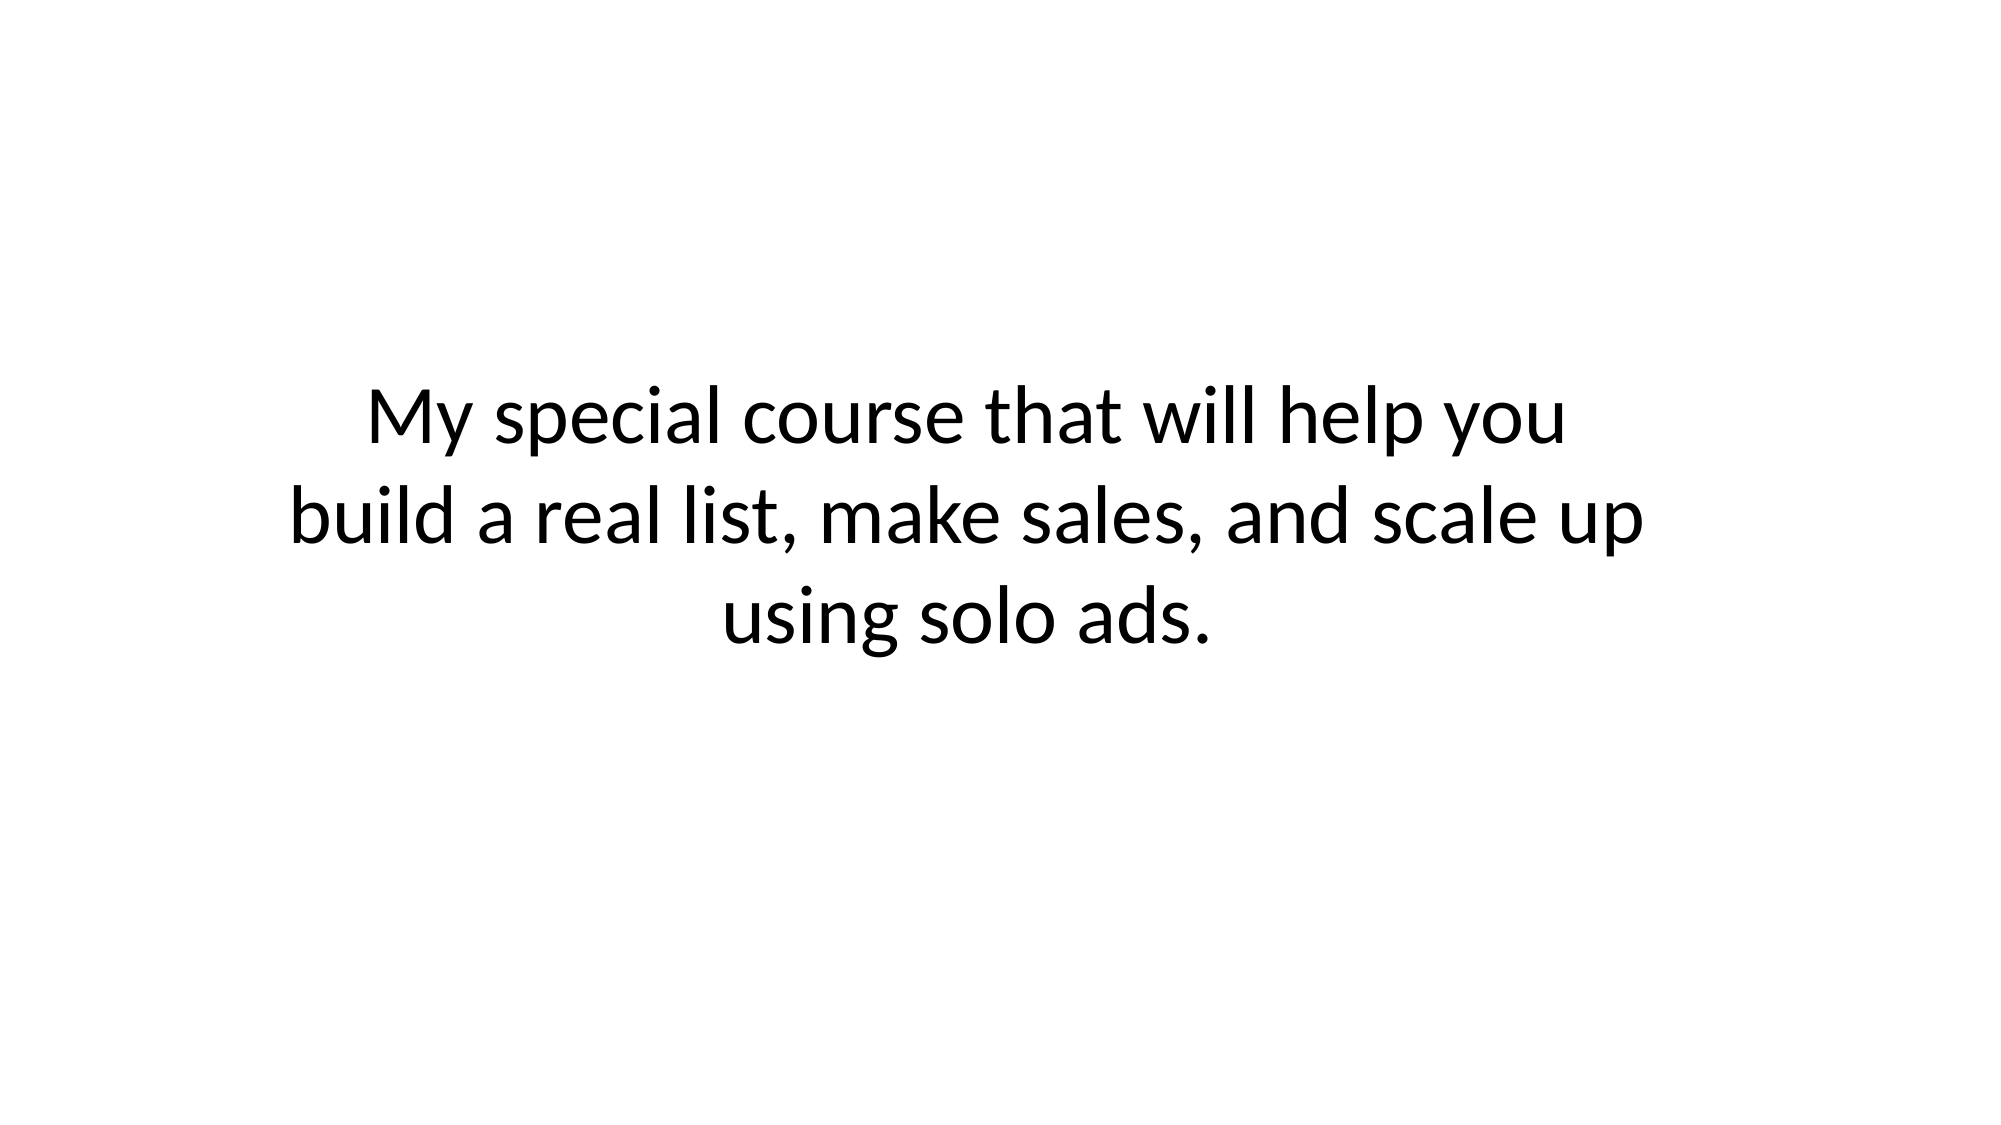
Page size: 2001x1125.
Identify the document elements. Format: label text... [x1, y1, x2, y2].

text_box My special course that will help you build a real list, make sales, and scale up using solo ads. [261, 352, 1674, 668]
